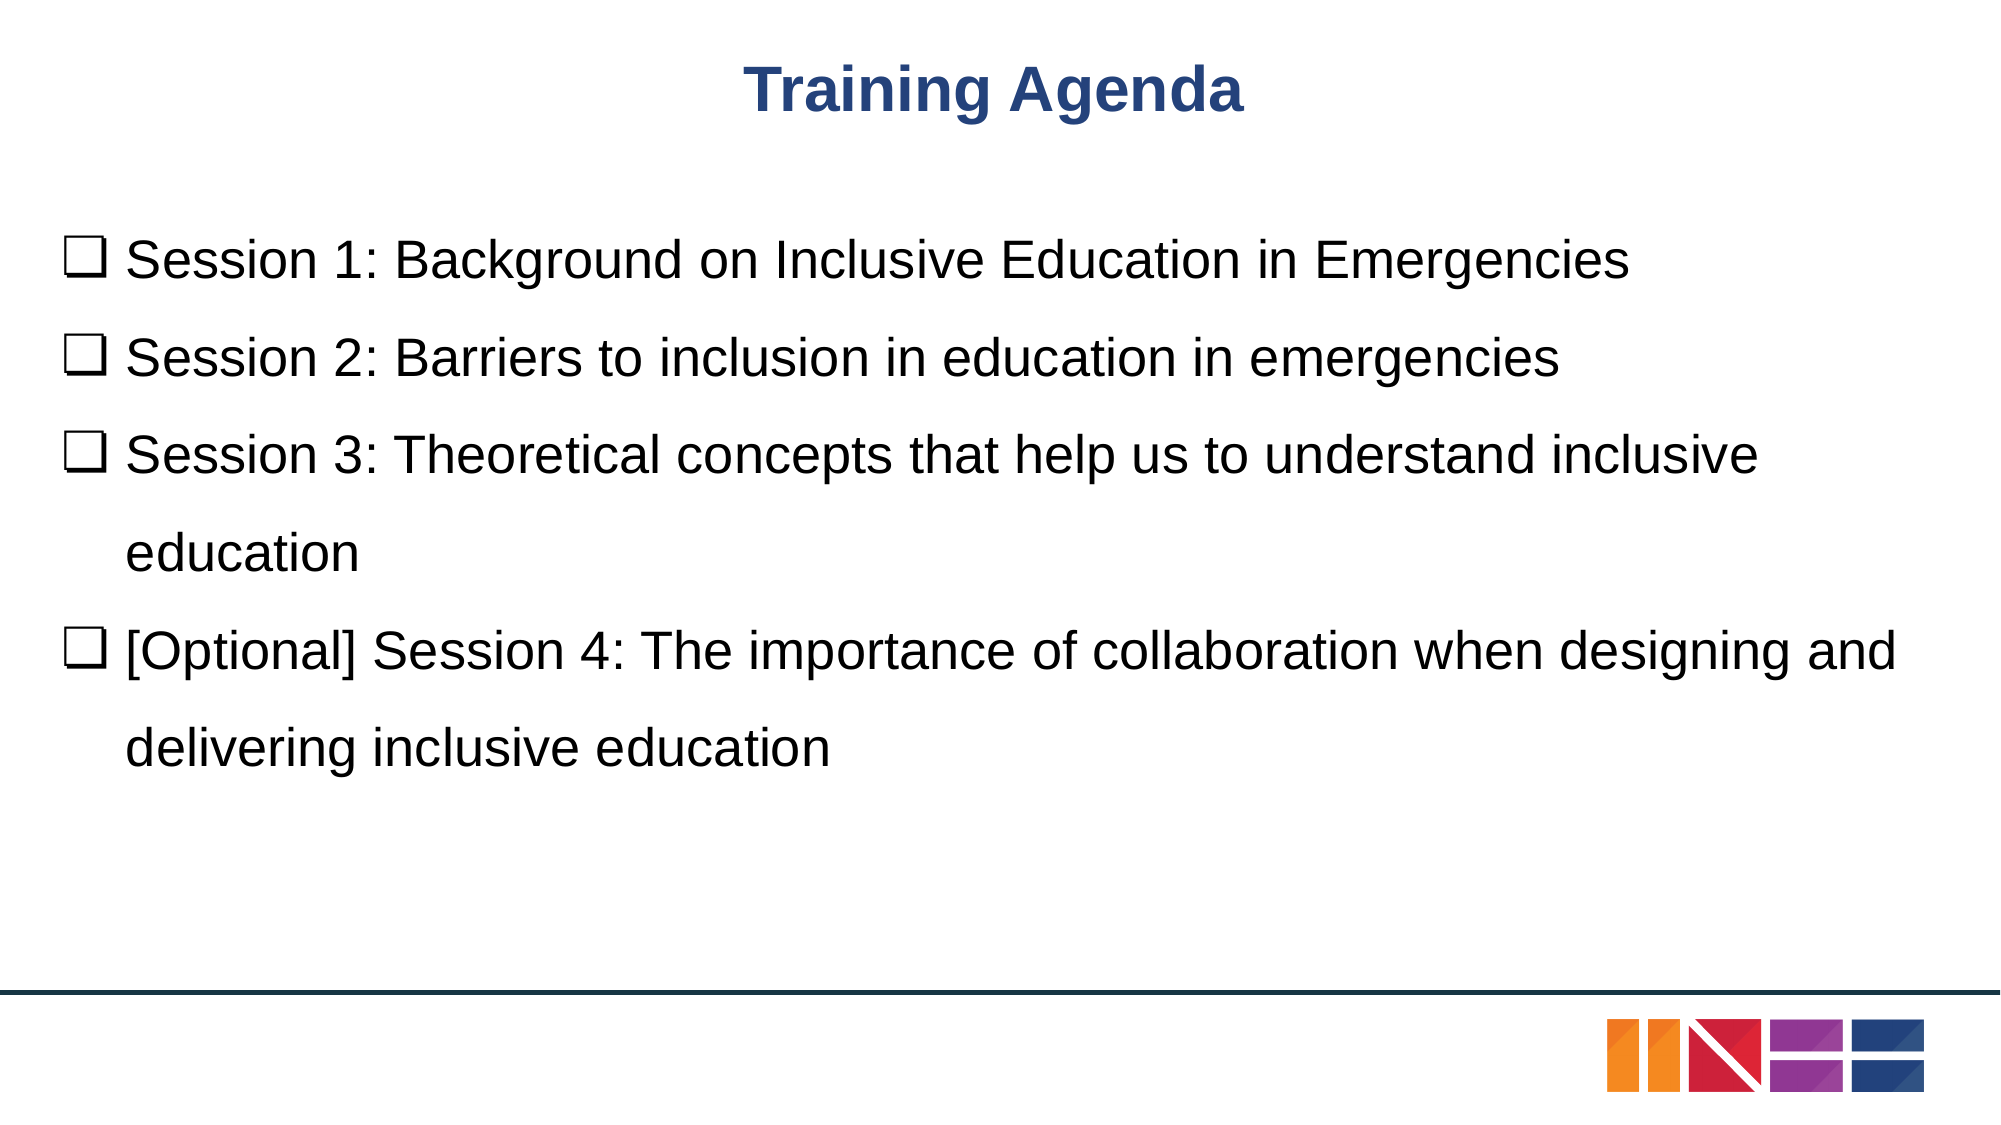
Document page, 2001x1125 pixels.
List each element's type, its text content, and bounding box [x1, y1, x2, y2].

picture [1607, 1019, 1924, 1092]
list Session 1: Background on Inclusive Education in Emergencies Session 2: Barriers to inclusion in education in emergencies Session 3: Theoretical concepts that help us to understand inclusive education [Optional] Session 4: The importance of collaboration when designing and delivering inclusive education [31, 172, 1971, 935]
title Training Agenda [31, 28, 1957, 145]
